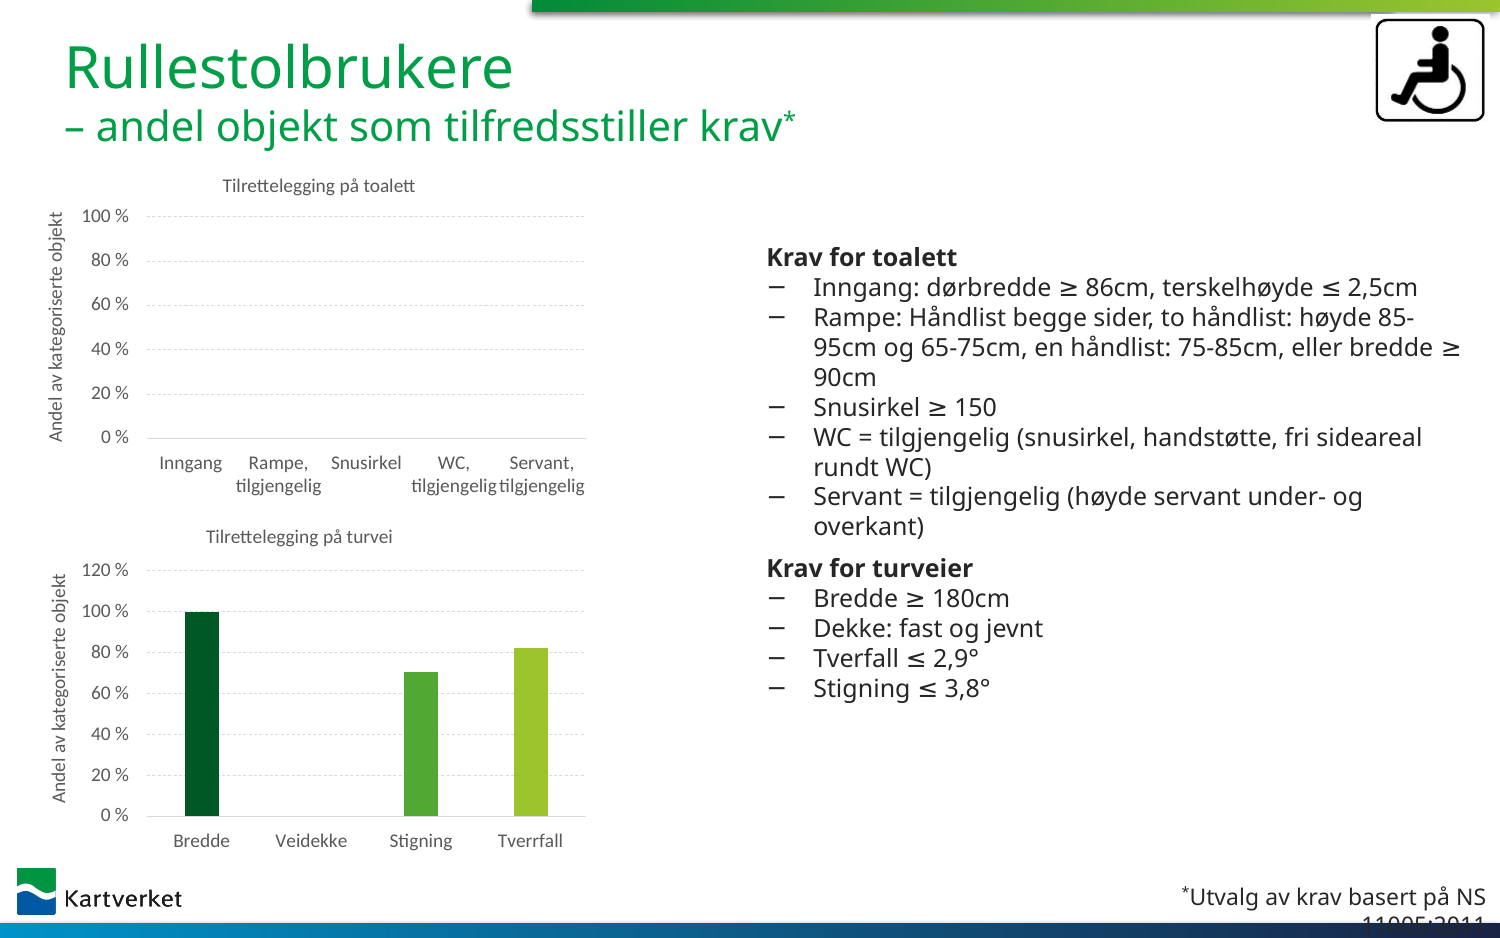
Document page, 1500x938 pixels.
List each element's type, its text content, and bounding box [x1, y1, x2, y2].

picture [41, 166, 598, 505]
text_box *Utvalg av krav basert på NS 11005:2011 [1068, 873, 1500, 938]
text_box Rullestolbrukere – andel objekt som tilfredsstiller krav* [49, 14, 1431, 158]
text_box Krav for turveier Bredde ≥ 180cm Dekke: fast og jevnt Tverfall ≤ 2,9° Stigning ≤ 3,8° [751, 545, 1483, 710]
picture [1371, 13, 1491, 127]
text_box Krav for toalett Inngang: dørbredde ≥ 86cm, terskelhøyde ≤ 2,5cm Rampe: Håndlist begge sider, to håndlist: høyde 85-95cm og 65-75cm, en håndlist: 75-85cm, eller bredde ≥ 90cm Snusirkel ≥ 150 WC = tilgjengelig (snusirkel, handstøtte, fri sideareal rundt WC) Servant = tilgjengelig (høyde servant under- og overkant) [751, 234, 1483, 545]
picture [41, 520, 597, 859]
